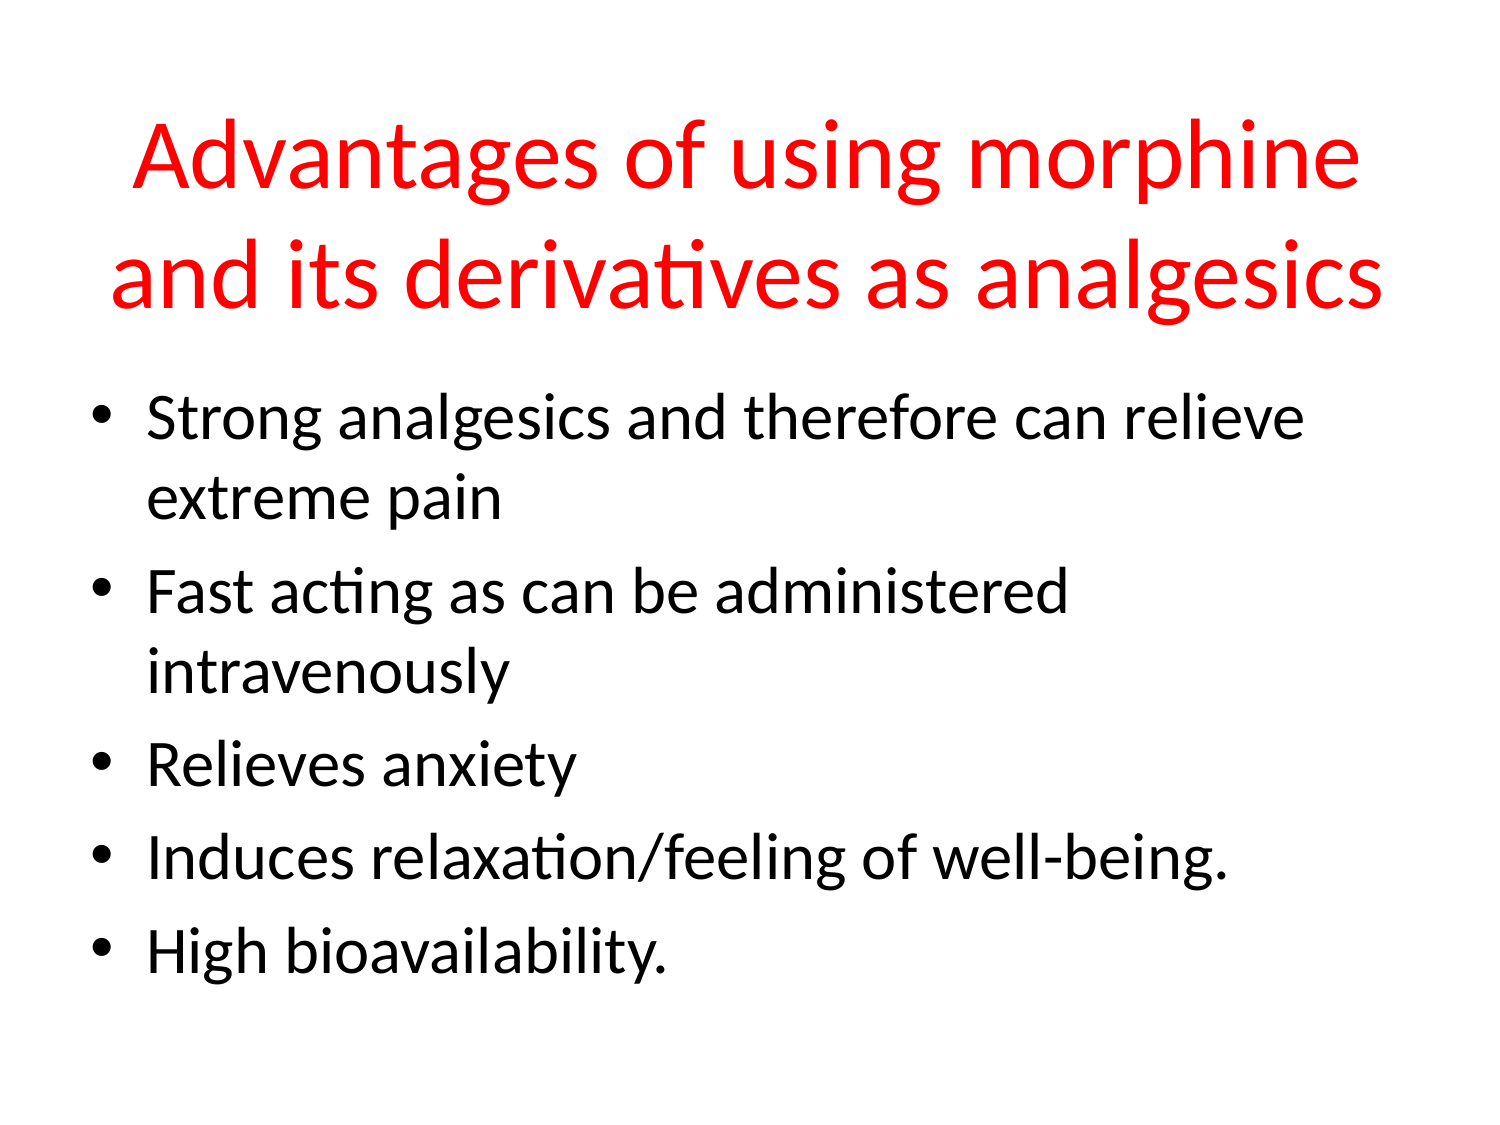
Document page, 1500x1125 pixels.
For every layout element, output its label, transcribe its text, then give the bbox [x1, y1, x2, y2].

title Advantages of using morphine and its derivatives as analgesics [32, 114, 1463, 303]
list Strong analgesics and therefore can relieve extreme pain Fast acting as can be administered intravenously Relieves anxiety Induces relaxation/feeling of well-being. High bioavailability. [75, 365, 1425, 1075]
